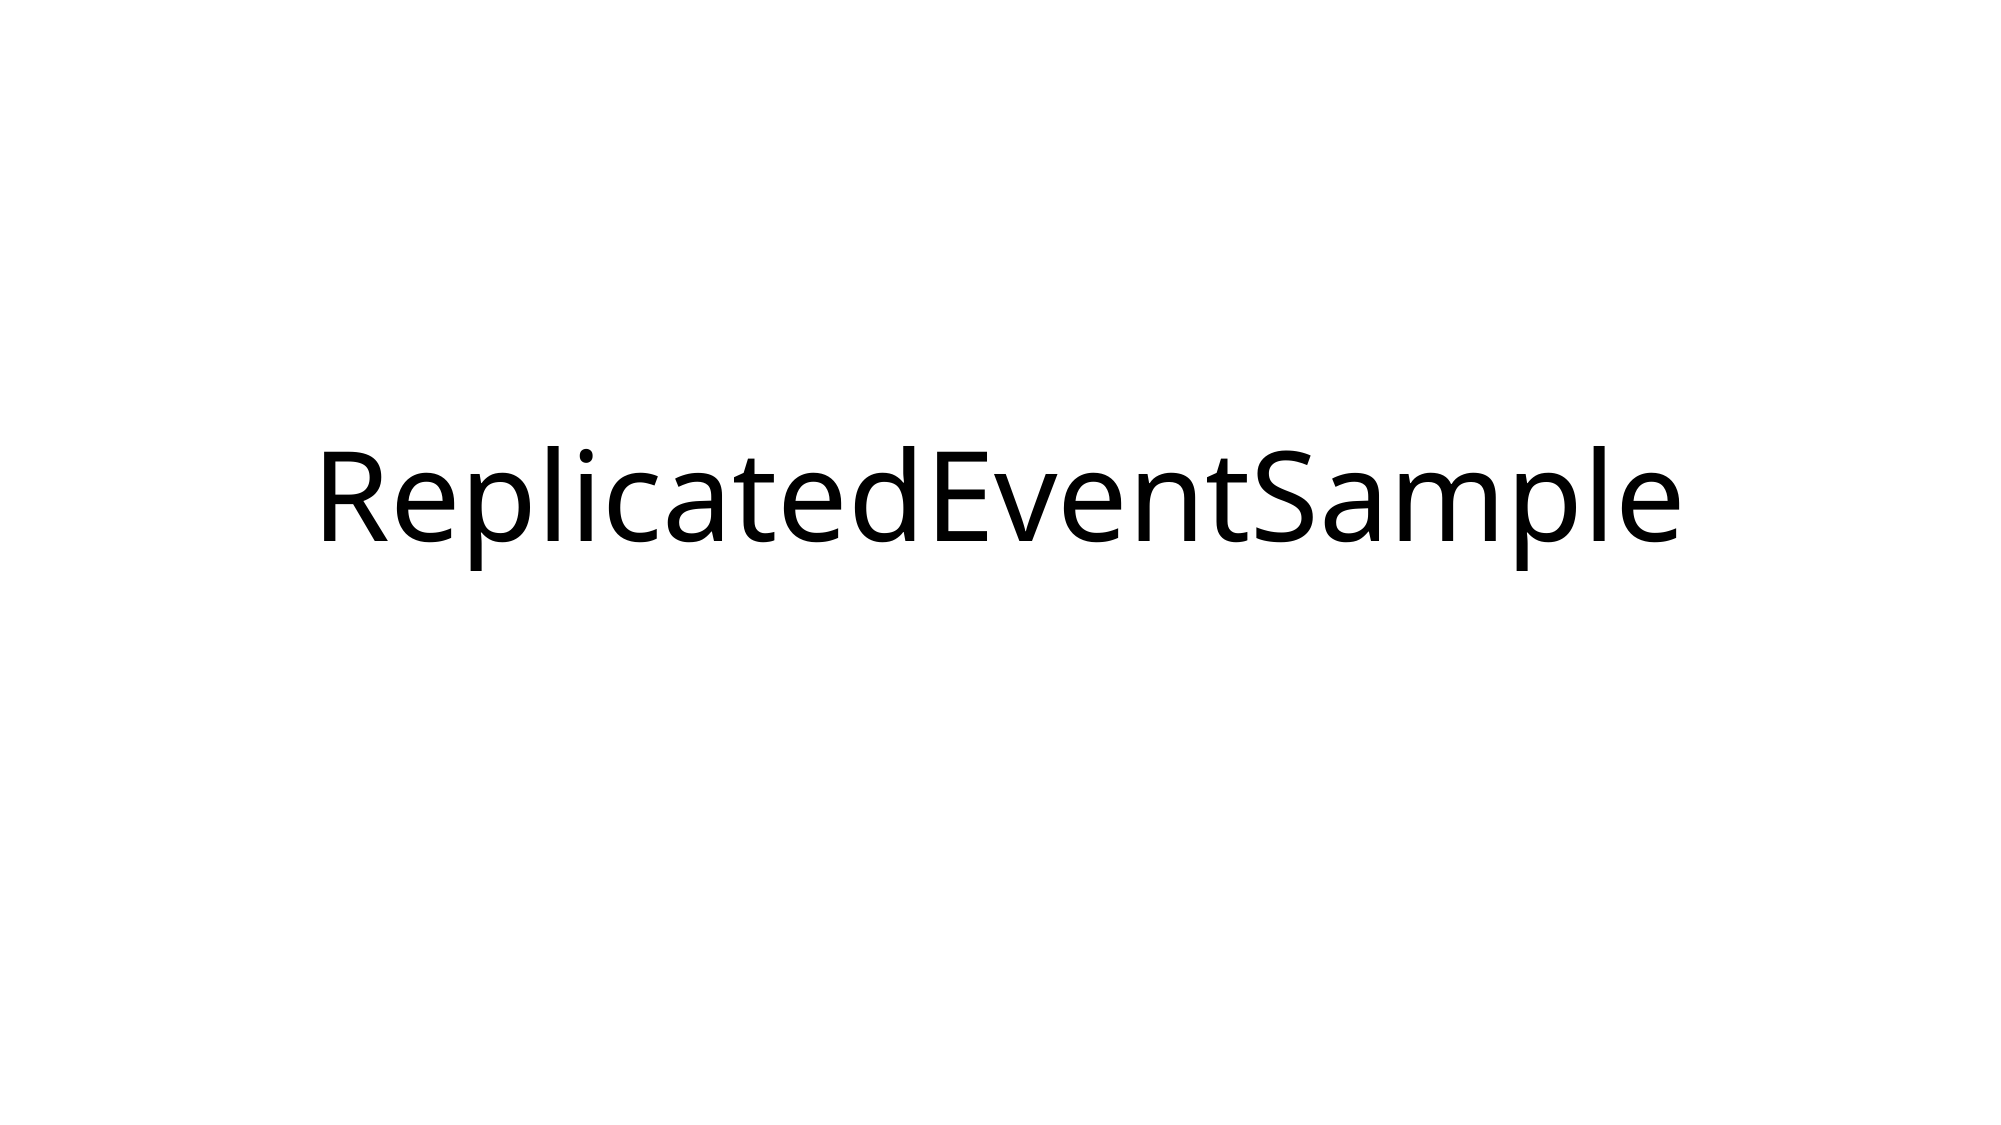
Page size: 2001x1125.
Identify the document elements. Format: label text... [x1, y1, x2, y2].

title ReplicatedEventSample [249, 184, 1750, 576]
